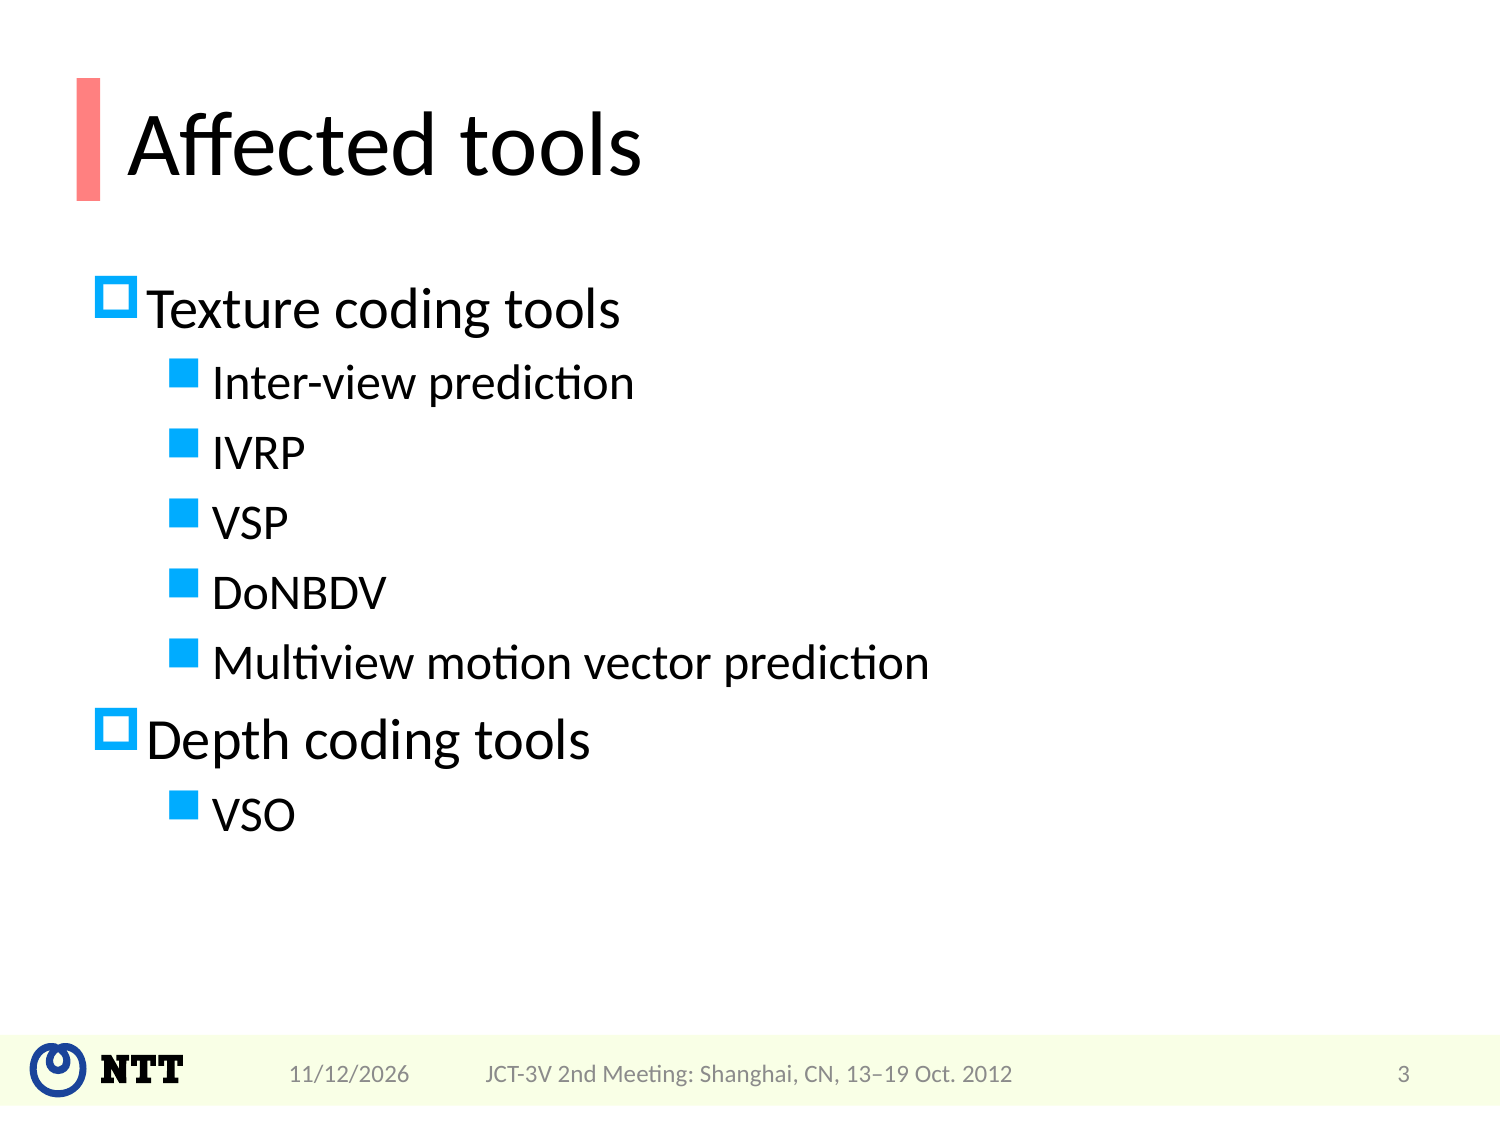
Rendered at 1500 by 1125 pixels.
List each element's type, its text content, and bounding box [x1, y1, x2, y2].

slide_number 3 [1074, 1042, 1425, 1103]
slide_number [75, 1042, 425, 1103]
title Affected tools [112, 45, 1425, 233]
footer JCT-3V 2nd Meeting: Shanghai, CN, 13–19 Oct. 2012 [454, 1042, 1046, 1103]
list Texture coding tools Inter-view prediction IVRP VSP DoNBDV Multiview motion vector prediction Depth coding tools VSO [75, 262, 1425, 1005]
